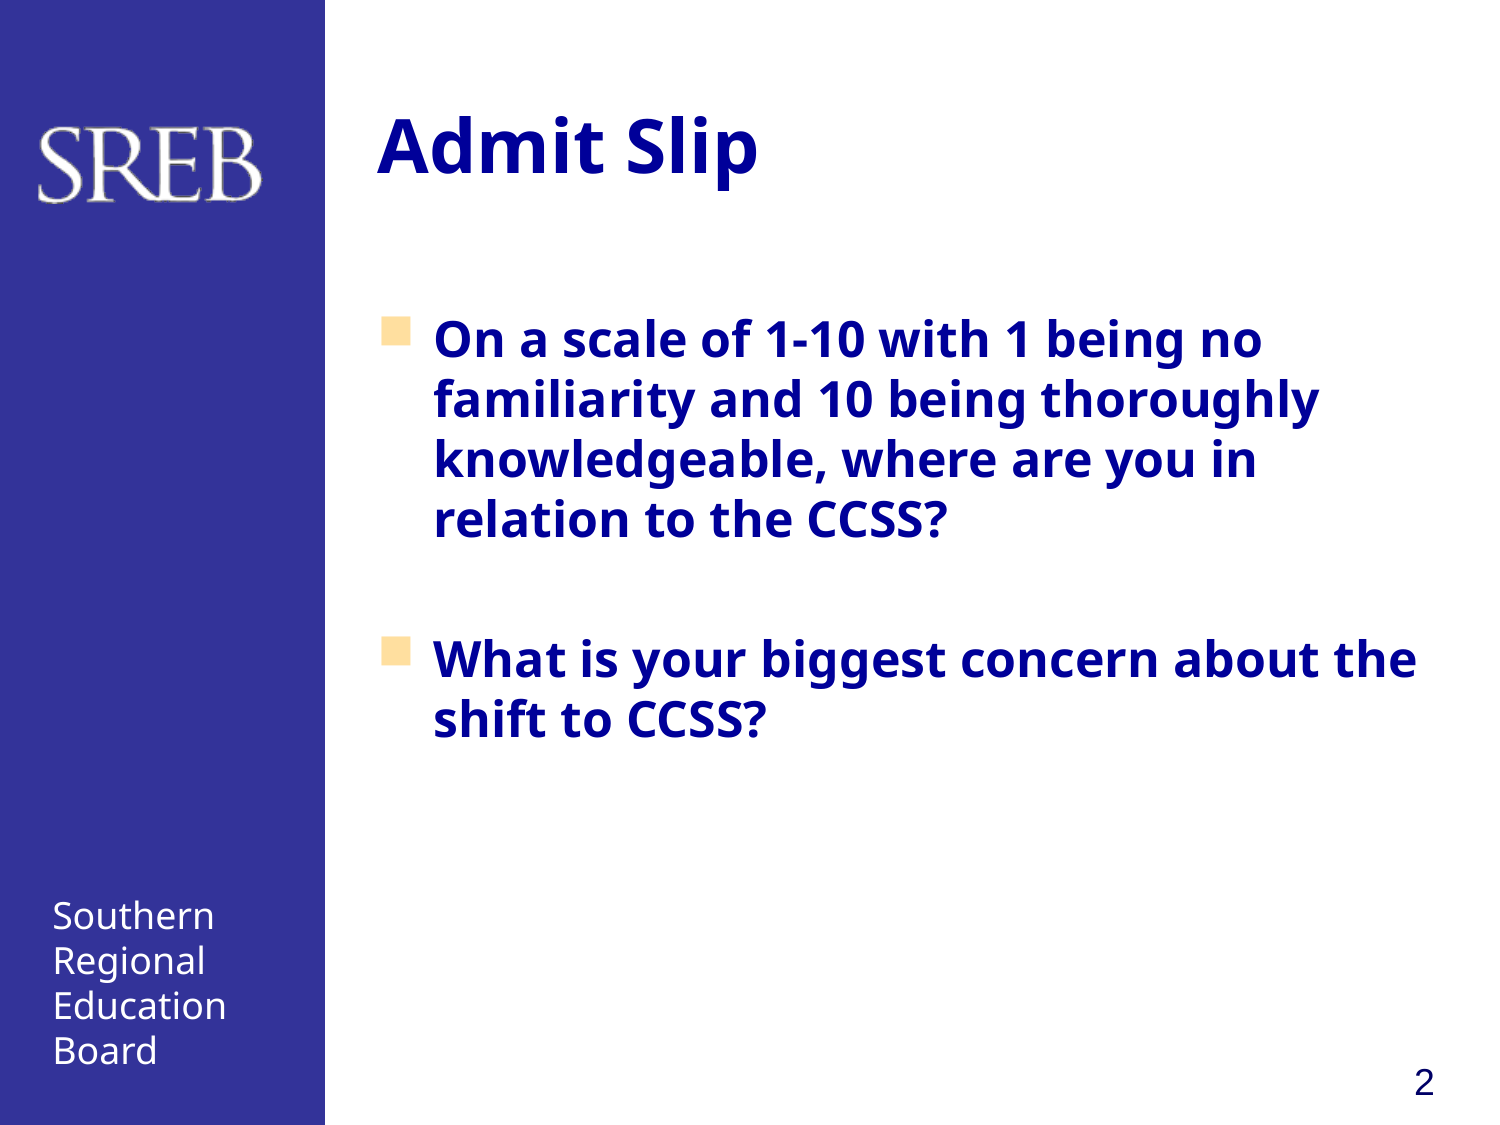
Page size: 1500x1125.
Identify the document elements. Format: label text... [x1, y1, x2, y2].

picture [37, 124, 263, 204]
list On a scale of 1-10 with 1 being no familiarity and 10 being thoroughly knowledgeable, where are you in relation to the CCSS? What is your biggest concern about the shift to CCSS? [362, 299, 1451, 1026]
title Admit Slip [362, 49, 1451, 238]
slide_number 2 [1124, 1049, 1451, 1125]
